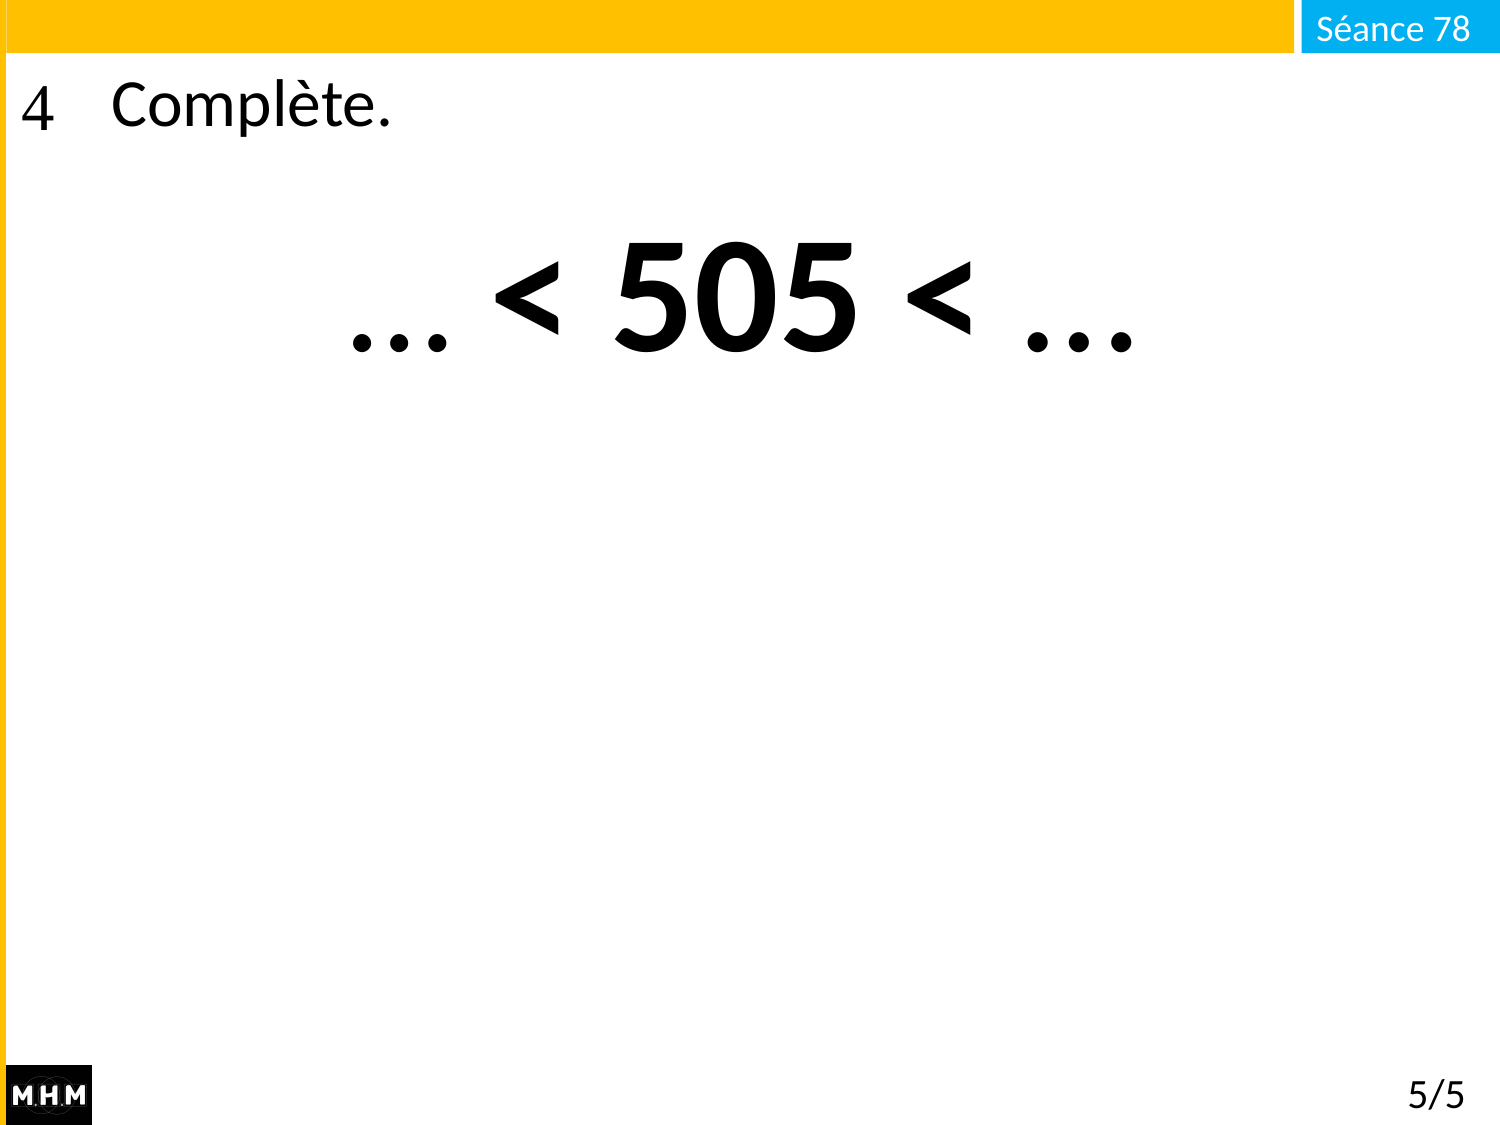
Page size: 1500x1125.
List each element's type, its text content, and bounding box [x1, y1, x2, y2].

text_box … < 505 < … [271, 177, 1216, 393]
title Complète. [96, 60, 1391, 149]
picture [6, 1065, 92, 1125]
list 5/5 [1373, 1064, 1500, 1125]
